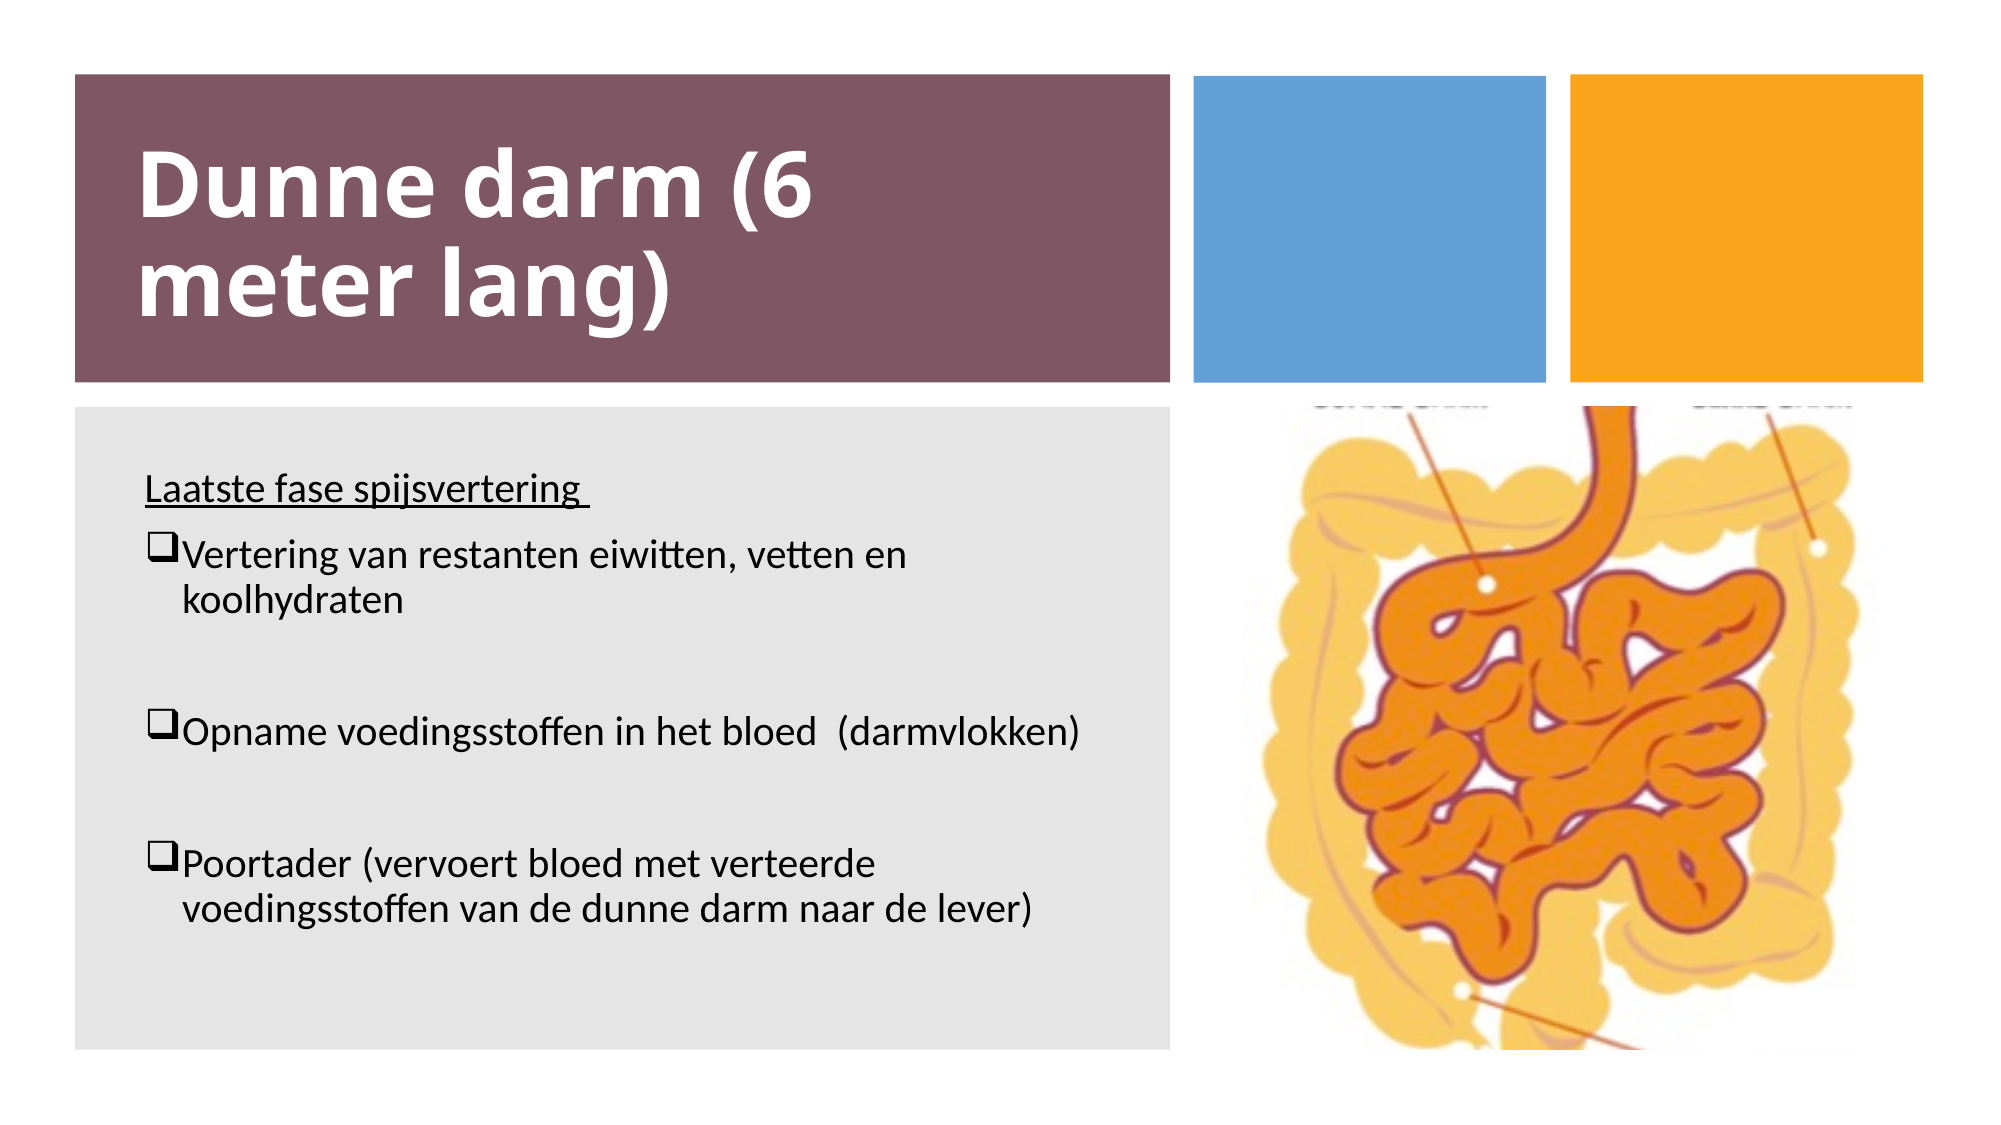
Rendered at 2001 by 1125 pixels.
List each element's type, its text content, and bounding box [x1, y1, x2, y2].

list Laatste fase spijsvertering Vertering van restanten eiwitten, vetten en koolhydraten Opname voedingsstoffen in het bloed (darmvlokken) Poortader (vervoert bloed met verteerde voedingsstoffen van de dunne darm naar de lever) [129, 459, 1119, 998]
text_box [1193, 75, 1547, 384]
text_box [1569, 73, 1924, 383]
title Dunne darm (6 meter lang) [120, 120, 1119, 354]
text_box [74, 73, 1171, 383]
text_box [74, 406, 1171, 1051]
picture [1193, 406, 1925, 1050]
